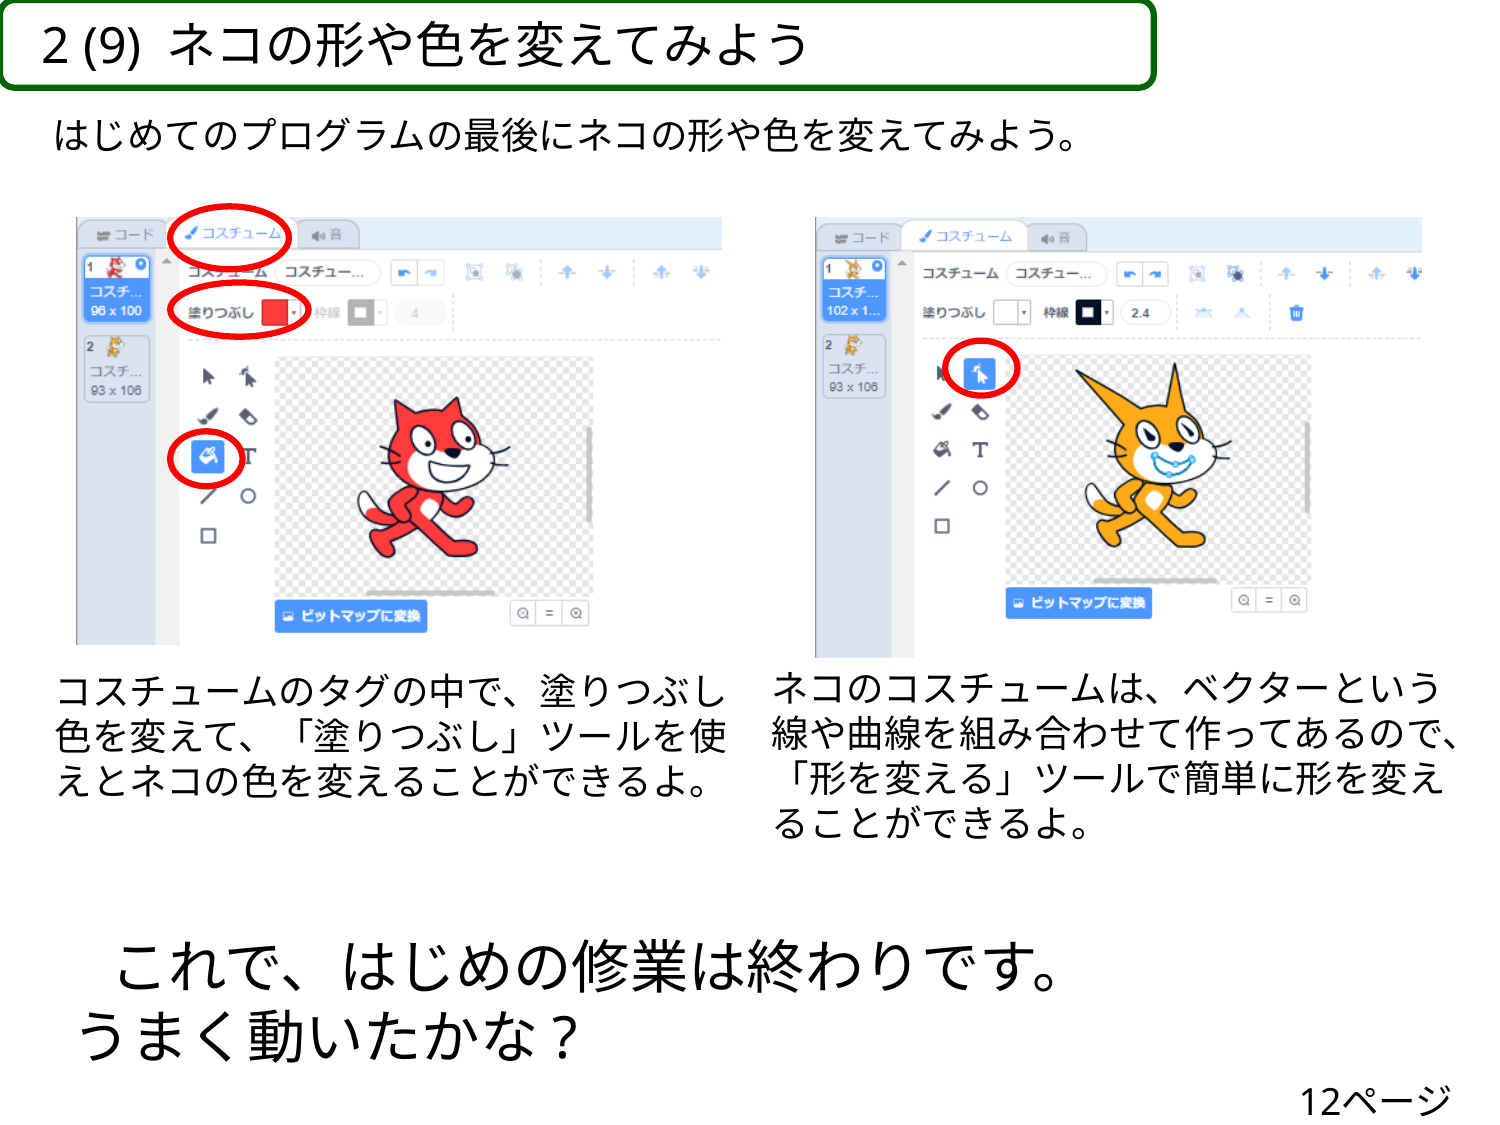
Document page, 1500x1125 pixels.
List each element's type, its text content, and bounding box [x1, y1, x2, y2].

picture [76, 217, 722, 645]
text_box はじめてのプログラムの最後にネコの形や色を変えてみよう。 [0, 105, 1443, 210]
text_box コスチュームのタグの中で、塗りつぶし色を変えて、「塗りつぶし」ツールを使えとネコの色を変えることができるよ。 [40, 660, 757, 811]
text_box これで、はじめの修業は終わりです。 うまく動いたかな? [57, 922, 1500, 1123]
text_box ネコのコスチュームは、ベクターという線や曲線を組み合わせて作ってあるので、「形を変える」ツールで簡単に形を変えることができるよ。 [757, 657, 1475, 853]
text_box 2 (9) ネコの形や色を変えてみよう [0, 0, 1155, 89]
text_box [183, 205, 277, 217]
picture [815, 217, 1422, 671]
